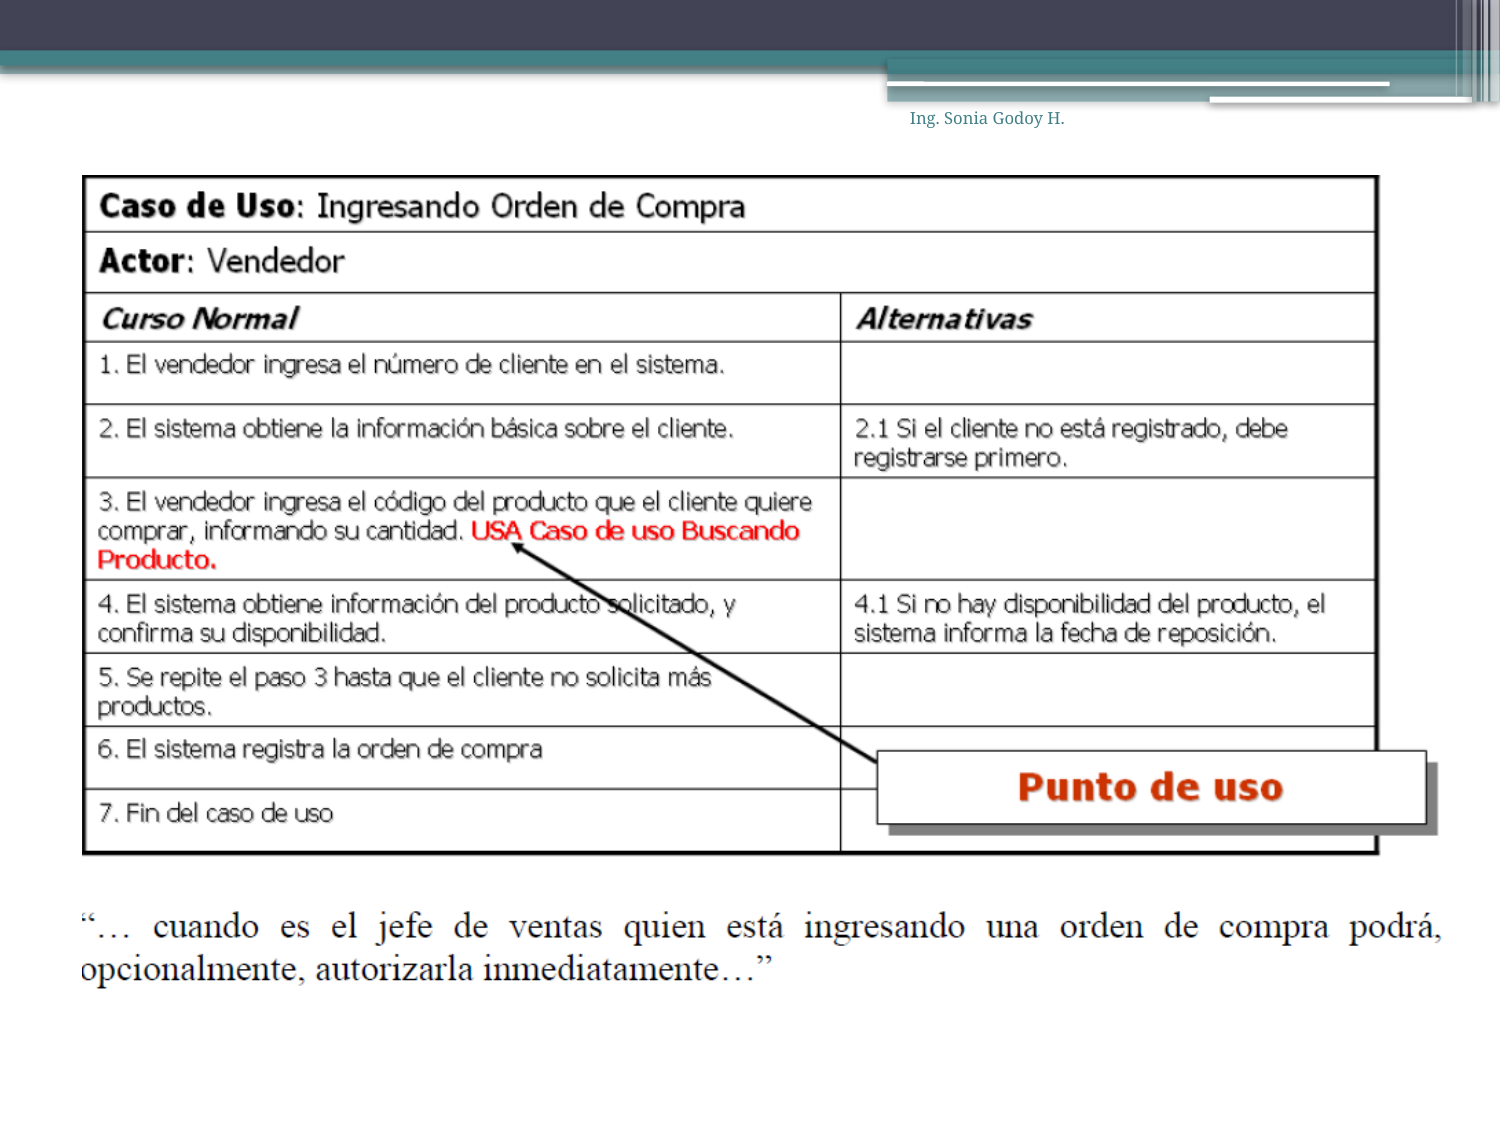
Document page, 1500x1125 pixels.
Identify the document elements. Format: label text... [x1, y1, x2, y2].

footer Ing. Sonia Godoy H. [862, 100, 1080, 172]
picture [81, 175, 1455, 991]
